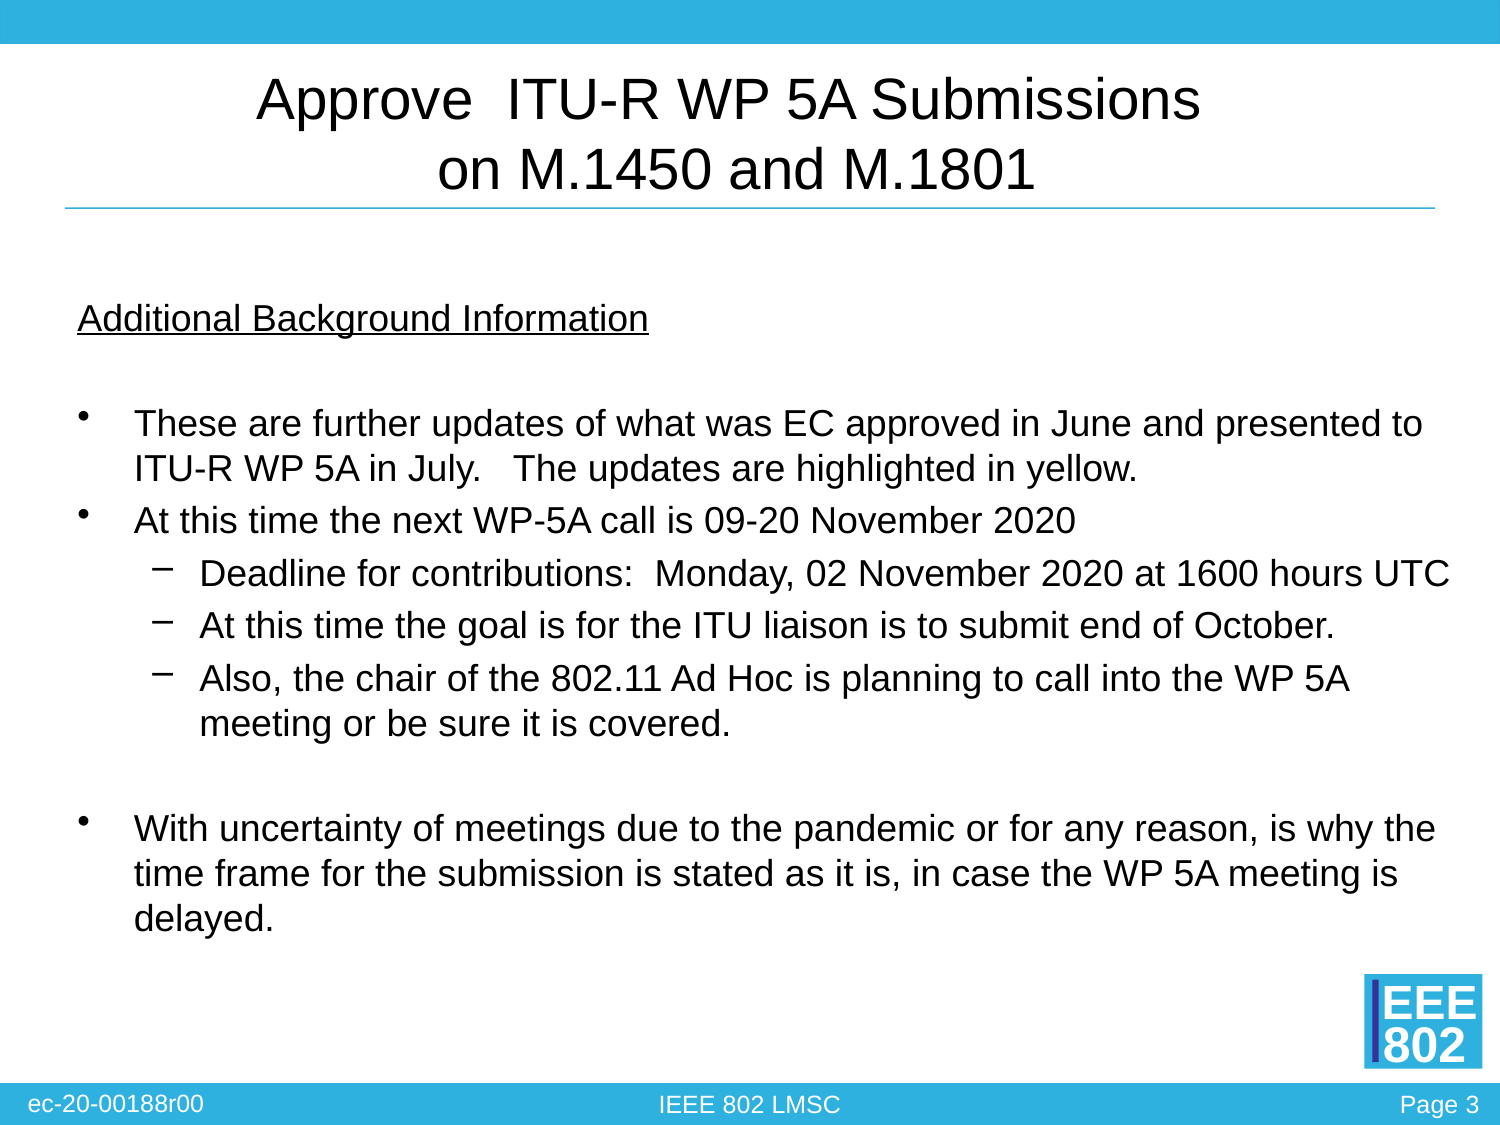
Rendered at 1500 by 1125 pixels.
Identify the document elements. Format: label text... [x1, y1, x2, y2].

title Approve ITU-R WP 5A Submissions on M.1450 and M.1801 [37, 66, 1438, 197]
list Additional Background Information These are further updates of what was EC approved in June and presented to ITU-R WP 5A in July. The updates are highlighted in yellow. At this time the next WP-5A call is 09-20 November 2020 Deadline for contributions: Monday, 02 November 2020 at 1600 hours UTC At this time the goal is for the ITU liaison is to submit end of October. Also, the chair of the 802.11 Ad Hoc is planning to call into the WP 5A meeting or be sure it is covered. With uncertainty of meetings due to the pandemic or for any reason, is why the time frame for the submission is stated as it is, in case the WP 5A meeting is delayed. [62, 233, 1472, 1059]
